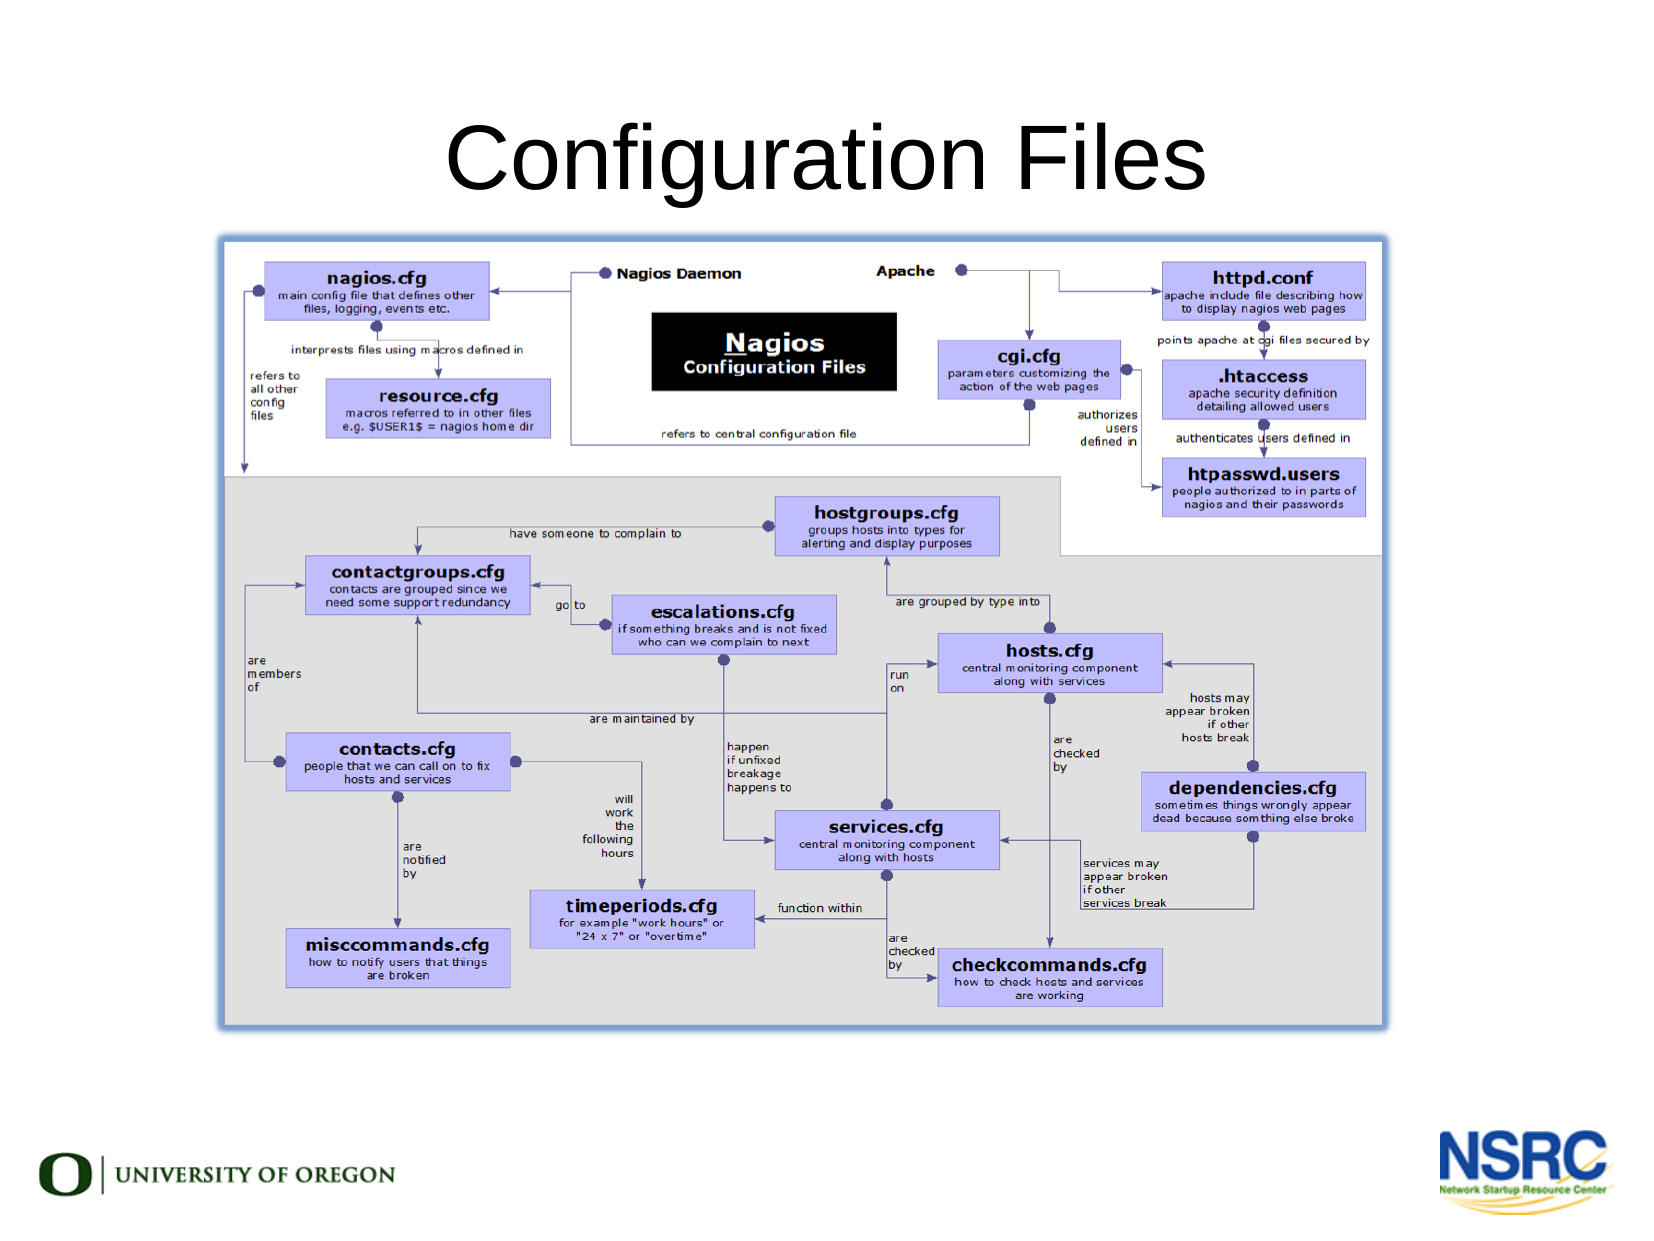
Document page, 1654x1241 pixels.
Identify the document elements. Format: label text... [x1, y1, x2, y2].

picture [1440, 1130, 1616, 1215]
text_box Configuration Files [82, 49, 1571, 257]
picture [37, 1151, 397, 1198]
picture [206, 224, 1399, 1042]
